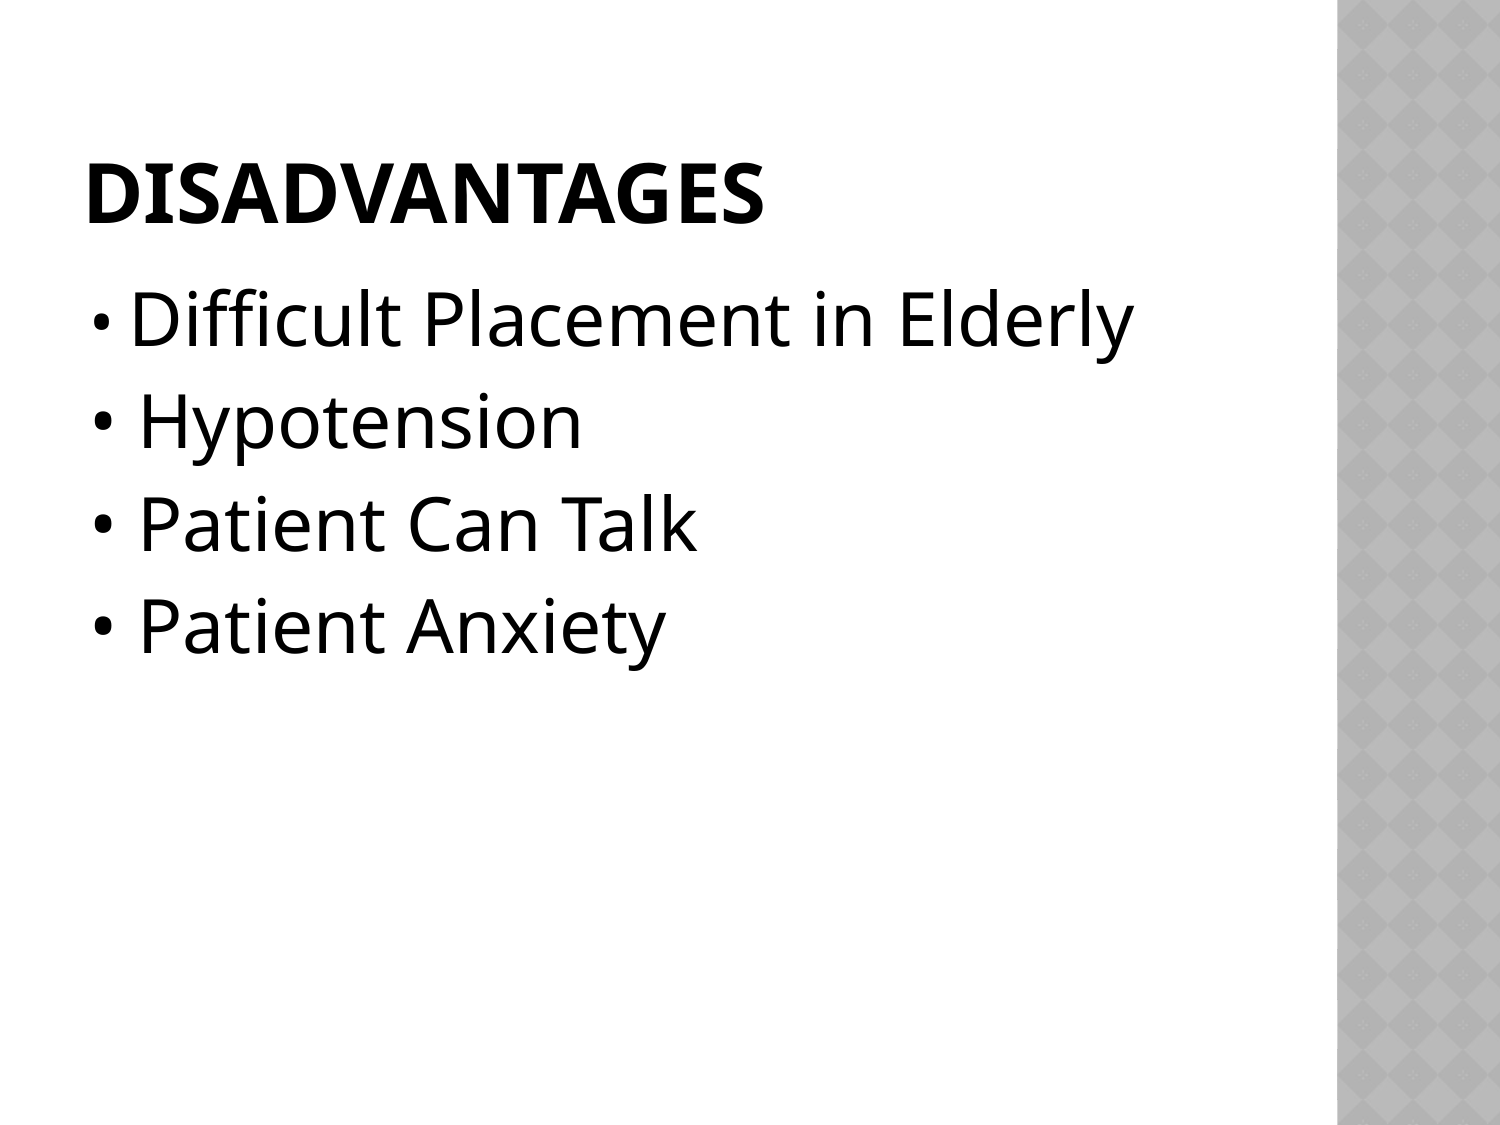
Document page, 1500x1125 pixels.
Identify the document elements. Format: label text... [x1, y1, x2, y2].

list • Difficult Placement in Elderly • Hypotension • Patient Can Talk • Patient Anxiety [75, 264, 1263, 1059]
title Disadvantages [75, 52, 1263, 240]
